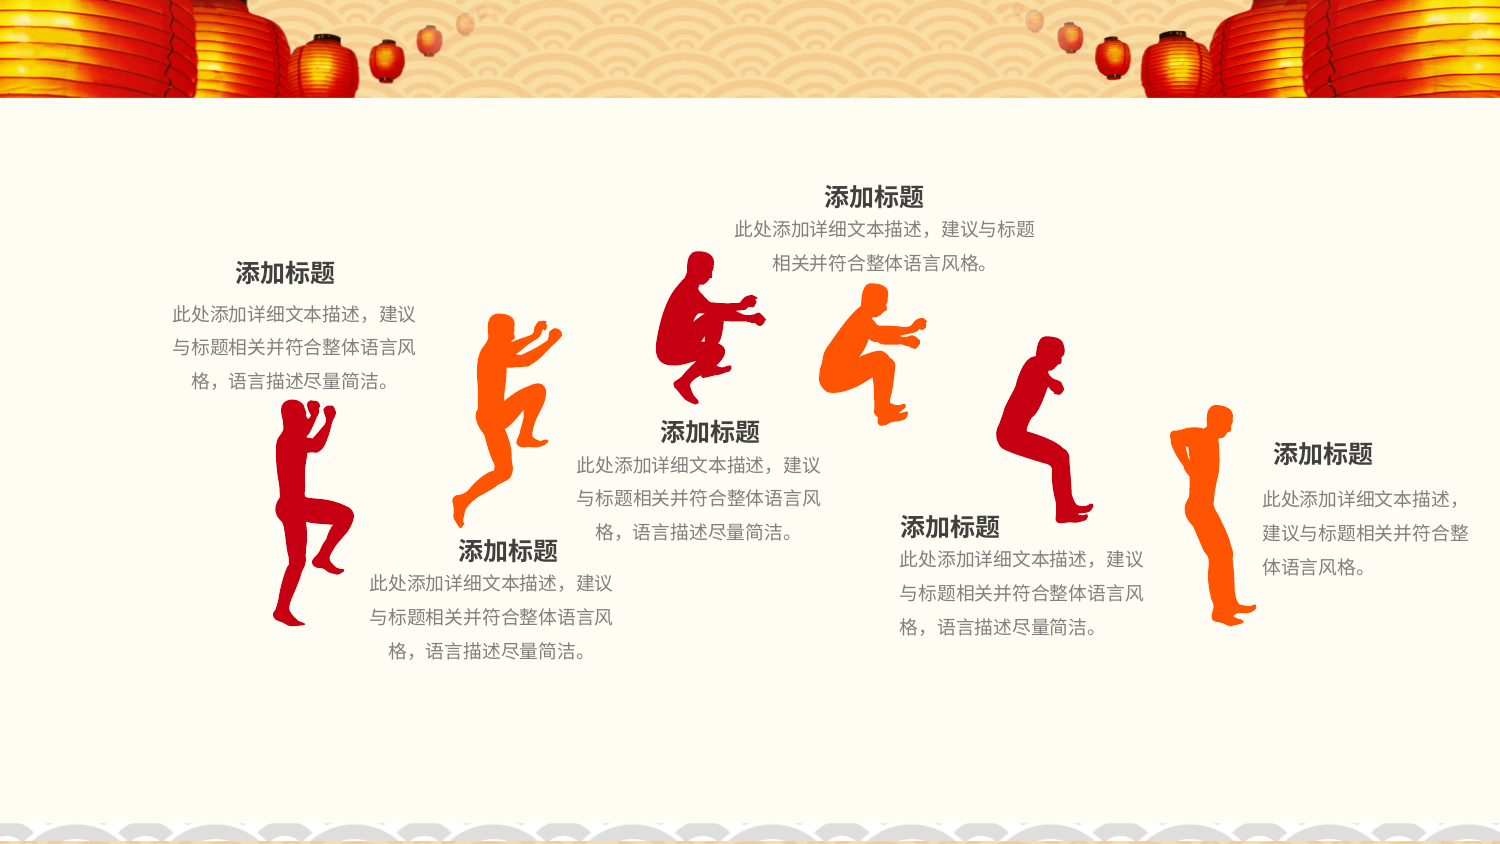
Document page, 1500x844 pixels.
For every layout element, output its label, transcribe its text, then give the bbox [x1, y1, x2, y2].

text_box 添加标题 [1258, 431, 1388, 469]
text_box [655, 251, 766, 405]
text_box 此处添加详细文本描述，建议与标题相关并符合整体语言风格，语言描述尽量简洁。 [349, 553, 634, 670]
text_box [273, 399, 354, 627]
text_box [1170, 404, 1257, 627]
text_box 此处添加详细文本描述，建议与标题相关并符合整体语言风格。 [1247, 469, 1490, 586]
text_box 此处添加详细文本描述，建议与标题相关并符合整体语言风格。 [717, 199, 1052, 282]
picture [0, 824, 1500, 844]
text_box 添加标题 [809, 173, 940, 199]
picture [0, 0, 1500, 97]
text_box 此处添加详细文本描述，建议与标题相关并符合整体语言风格，语言描述尽量简洁。 [152, 283, 436, 400]
text_box [819, 283, 928, 426]
text_box 此处添加详细文本描述，建议与标题相关并符合整体语言风格，语言描述尽量简洁。 [556, 434, 841, 551]
text_box 添加标题 [443, 528, 574, 553]
text_box 此处添加详细文本描述，建议与标题相关并符合整体语言风格，语言描述尽量简洁。 [884, 529, 1169, 646]
text_box 添加标题 [885, 504, 1016, 529]
text_box 添加标题 [645, 409, 776, 434]
text_box 添加标题 [221, 250, 351, 283]
text_box [996, 336, 1094, 524]
text_box [452, 313, 563, 528]
